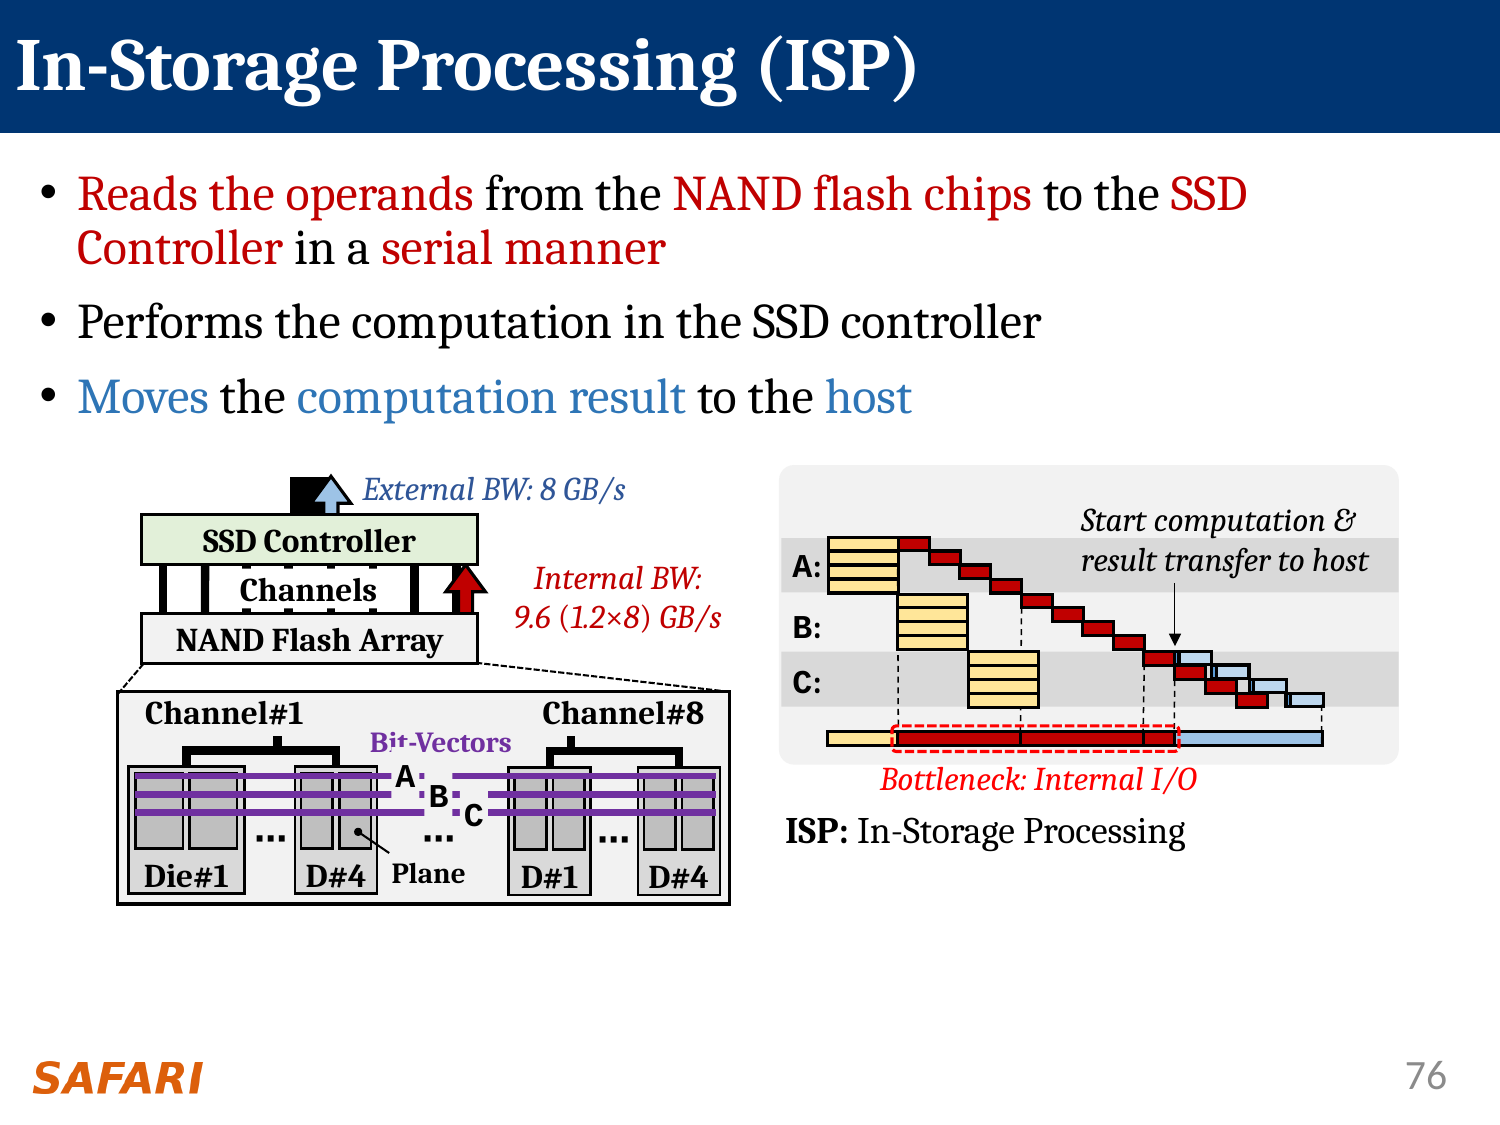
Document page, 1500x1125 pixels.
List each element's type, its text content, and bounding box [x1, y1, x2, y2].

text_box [476, 662, 729, 692]
text_box [1115, 593, 1400, 651]
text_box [291, 721, 322, 775]
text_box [609, 697, 641, 775]
text_box [117, 739, 730, 905]
text_box Bit-Vectors [355, 715, 527, 766]
text_box SSD Controller [141, 513, 478, 566]
text_box [893, 651, 897, 708]
text_box [777, 708, 897, 766]
text_box [1145, 651, 1173, 666]
text_box [969, 593, 1020, 651]
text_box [295, 813, 378, 894]
text_box [968, 692, 1020, 708]
text_box B [424, 766, 453, 775]
text_box [1022, 664, 1040, 678]
text_box [1235, 692, 1268, 708]
list Reads the operands from the NAND flash chips to the SSD Controller in a serial manner Performs the computation in the SSD controller Moves the computation result to the host [24, 159, 1476, 1043]
text_box [893, 550, 899, 564]
text_box [1022, 609, 1113, 651]
text_box [893, 537, 897, 550]
text_box Start computation & result transfer to host [1066, 490, 1385, 625]
text_box [1022, 593, 1053, 609]
text_box [1053, 593, 1066, 607]
text_box [1213, 651, 1400, 708]
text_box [128, 766, 245, 894]
text_box Channel#1 [103, 683, 346, 739]
text_box [1082, 625, 1115, 637]
text_box [968, 678, 1020, 692]
text_box [899, 593, 969, 607]
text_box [295, 777, 378, 794]
text_box Internal BW: 9.6 (1.2×8) GB/s [485, 548, 751, 643]
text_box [544, 741, 577, 763]
picture [31, 1052, 209, 1104]
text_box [216, 777, 248, 794]
text_box [899, 552, 990, 593]
text_box [827, 731, 891, 746]
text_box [609, 777, 641, 794]
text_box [508, 767, 591, 775]
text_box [637, 767, 720, 896]
text_box [457, 566, 488, 612]
text_box [899, 651, 968, 708]
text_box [355, 840, 392, 845]
text_box [968, 664, 1020, 678]
text_box [930, 537, 1066, 593]
text_box NAND Flash Array [141, 612, 478, 665]
text_box [1022, 678, 1040, 692]
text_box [609, 795, 641, 806]
text_box C: [721, 652, 893, 708]
text_box ⋯ [245, 820, 295, 853]
text_box [1022, 708, 1143, 725]
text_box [1211, 664, 1250, 679]
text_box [291, 777, 322, 781]
text_box [1175, 708, 1321, 731]
text_box Plane [364, 847, 494, 897]
text_box B [424, 813, 453, 822]
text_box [295, 795, 378, 812]
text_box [508, 777, 591, 794]
text_box [899, 635, 969, 651]
text_box [1040, 651, 1143, 708]
text_box [1022, 651, 1040, 664]
text_box A: [721, 536, 893, 591]
text_box External BW: 8 GB/s [347, 459, 940, 514]
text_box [1174, 651, 1212, 665]
text_box A [391, 747, 420, 775]
text_box B: [721, 597, 893, 652]
text_box B [424, 795, 453, 812]
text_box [508, 813, 591, 896]
text_box [990, 578, 1023, 594]
text_box [1385, 537, 1400, 593]
text_box [322, 691, 502, 765]
title In-Storage Processing (ISP) [0, 0, 1500, 133]
text_box [899, 621, 969, 635]
text_box [827, 578, 897, 594]
text_box C [459, 785, 488, 794]
text_box [893, 564, 899, 578]
text_box ISP: In-Storage Processing [770, 798, 1229, 859]
text_box C [459, 795, 488, 812]
text_box [1113, 635, 1146, 651]
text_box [1285, 693, 1324, 707]
text_box [311, 474, 353, 513]
text_box [1204, 678, 1237, 694]
text_box A [391, 777, 420, 794]
text_box ⋯ [409, 820, 468, 847]
text_box [899, 708, 1020, 725]
text_box [1179, 731, 1324, 746]
text_box [928, 550, 961, 566]
text_box A [391, 795, 420, 802]
text_box [1051, 607, 1066, 622]
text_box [117, 663, 144, 694]
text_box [1249, 679, 1287, 693]
text_box [1180, 708, 1400, 766]
text_box [1145, 708, 1174, 725]
text_box [777, 463, 1400, 537]
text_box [216, 705, 248, 775]
text_box ⋯ [591, 822, 637, 855]
text_box [1022, 692, 1040, 708]
text_box [968, 651, 1020, 664]
text_box [777, 591, 897, 651]
text_box [1175, 666, 1207, 680]
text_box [322, 766, 378, 775]
text_box B [424, 777, 453, 794]
text_box [1145, 666, 1174, 708]
text_box [959, 564, 992, 580]
text_box Bottleneck: Internal I/O [865, 749, 1213, 805]
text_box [508, 795, 591, 812]
text_box [899, 607, 969, 621]
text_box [162, 558, 457, 613]
text_box Channel#8 [502, 692, 745, 739]
text_box C [459, 813, 488, 841]
text_box [1175, 680, 1235, 708]
text_box [890, 724, 1181, 749]
text_box [897, 537, 930, 552]
